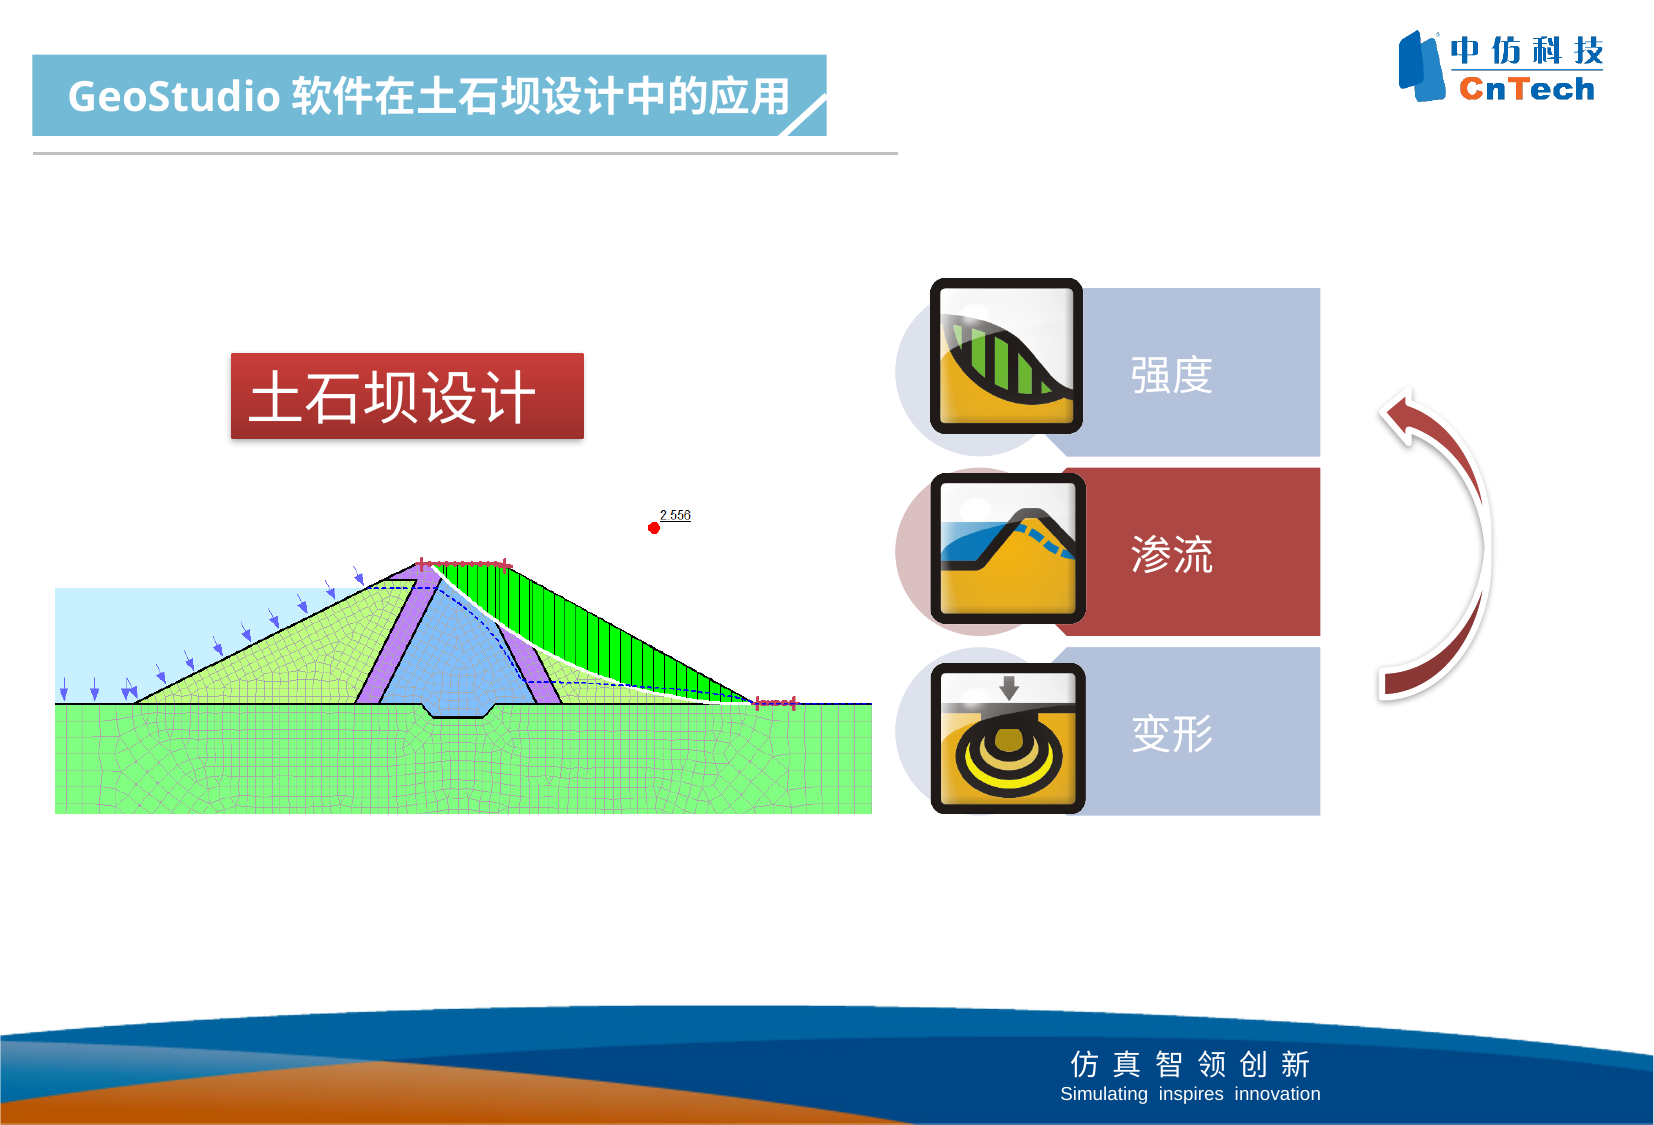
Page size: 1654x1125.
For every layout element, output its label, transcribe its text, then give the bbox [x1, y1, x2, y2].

text_box GeoStudio软件在土石坝设计中的应用 [32, 54, 827, 136]
text_box 土石坝设计 [231, 353, 584, 439]
text_box [1415, 401, 1492, 695]
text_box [767, 94, 827, 150]
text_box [892, 278, 1409, 818]
picture [0, 0, 1654, 1125]
